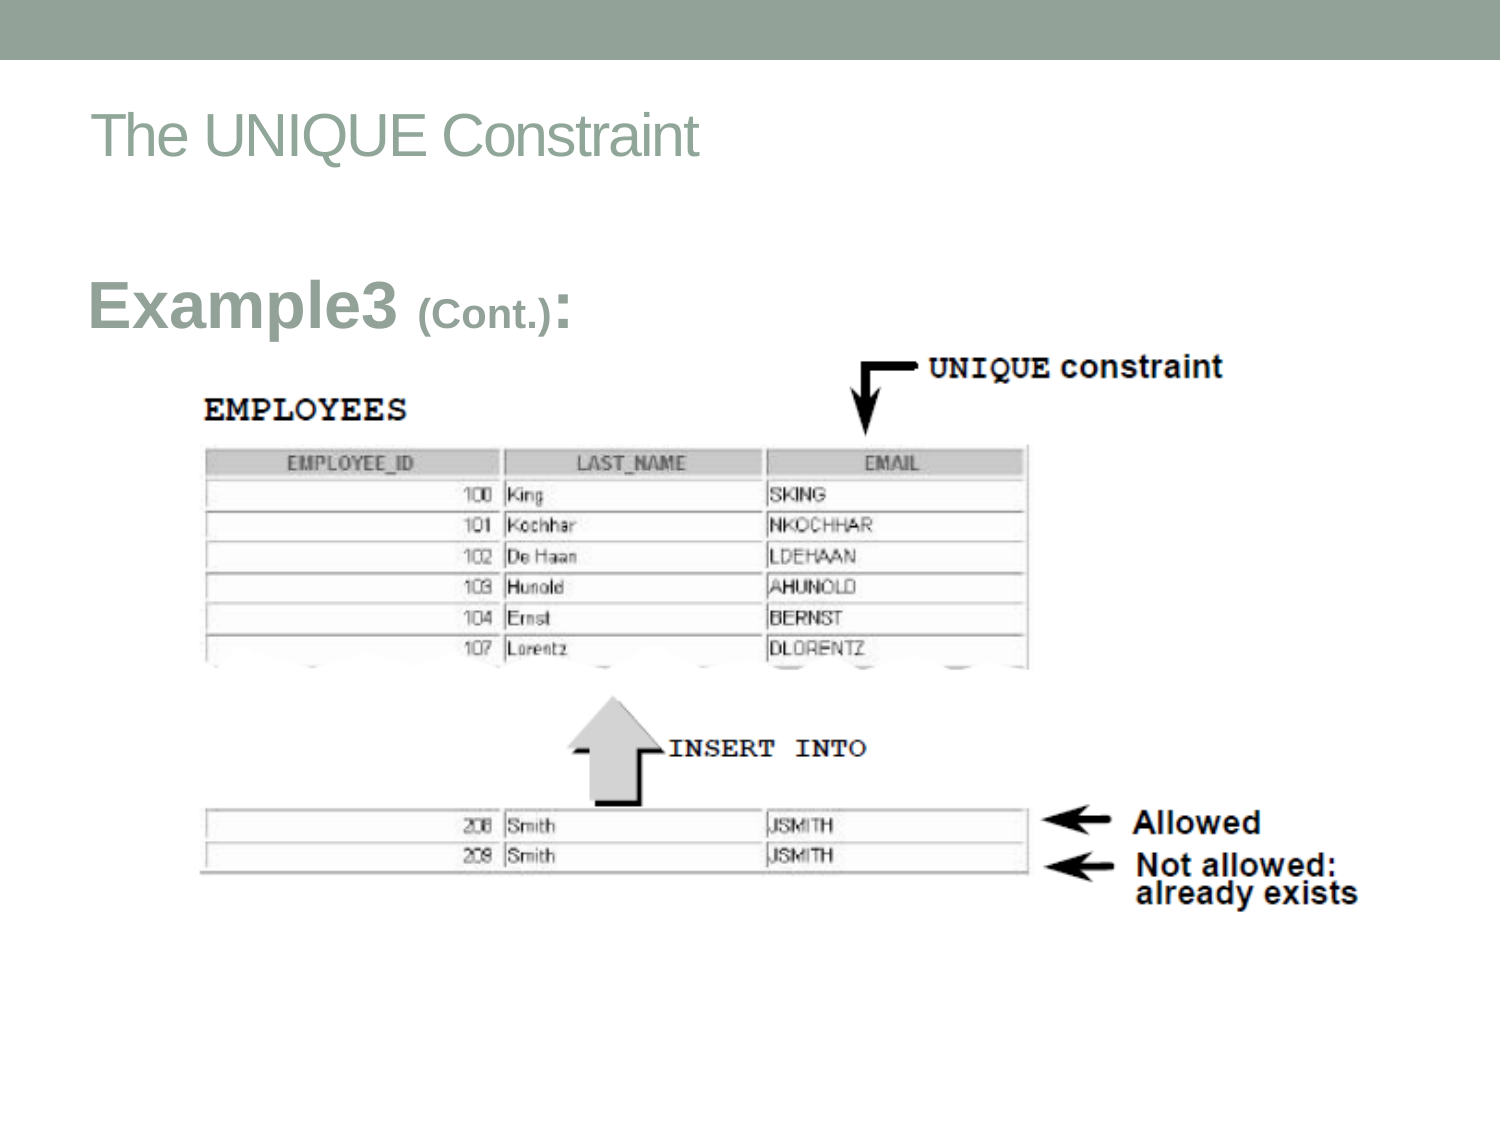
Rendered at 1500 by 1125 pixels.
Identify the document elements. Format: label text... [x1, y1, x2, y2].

title The UNIQUE Constraint [75, 87, 1425, 250]
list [137, 286, 1376, 988]
text_box Example3 (Cont.): [73, 254, 590, 349]
